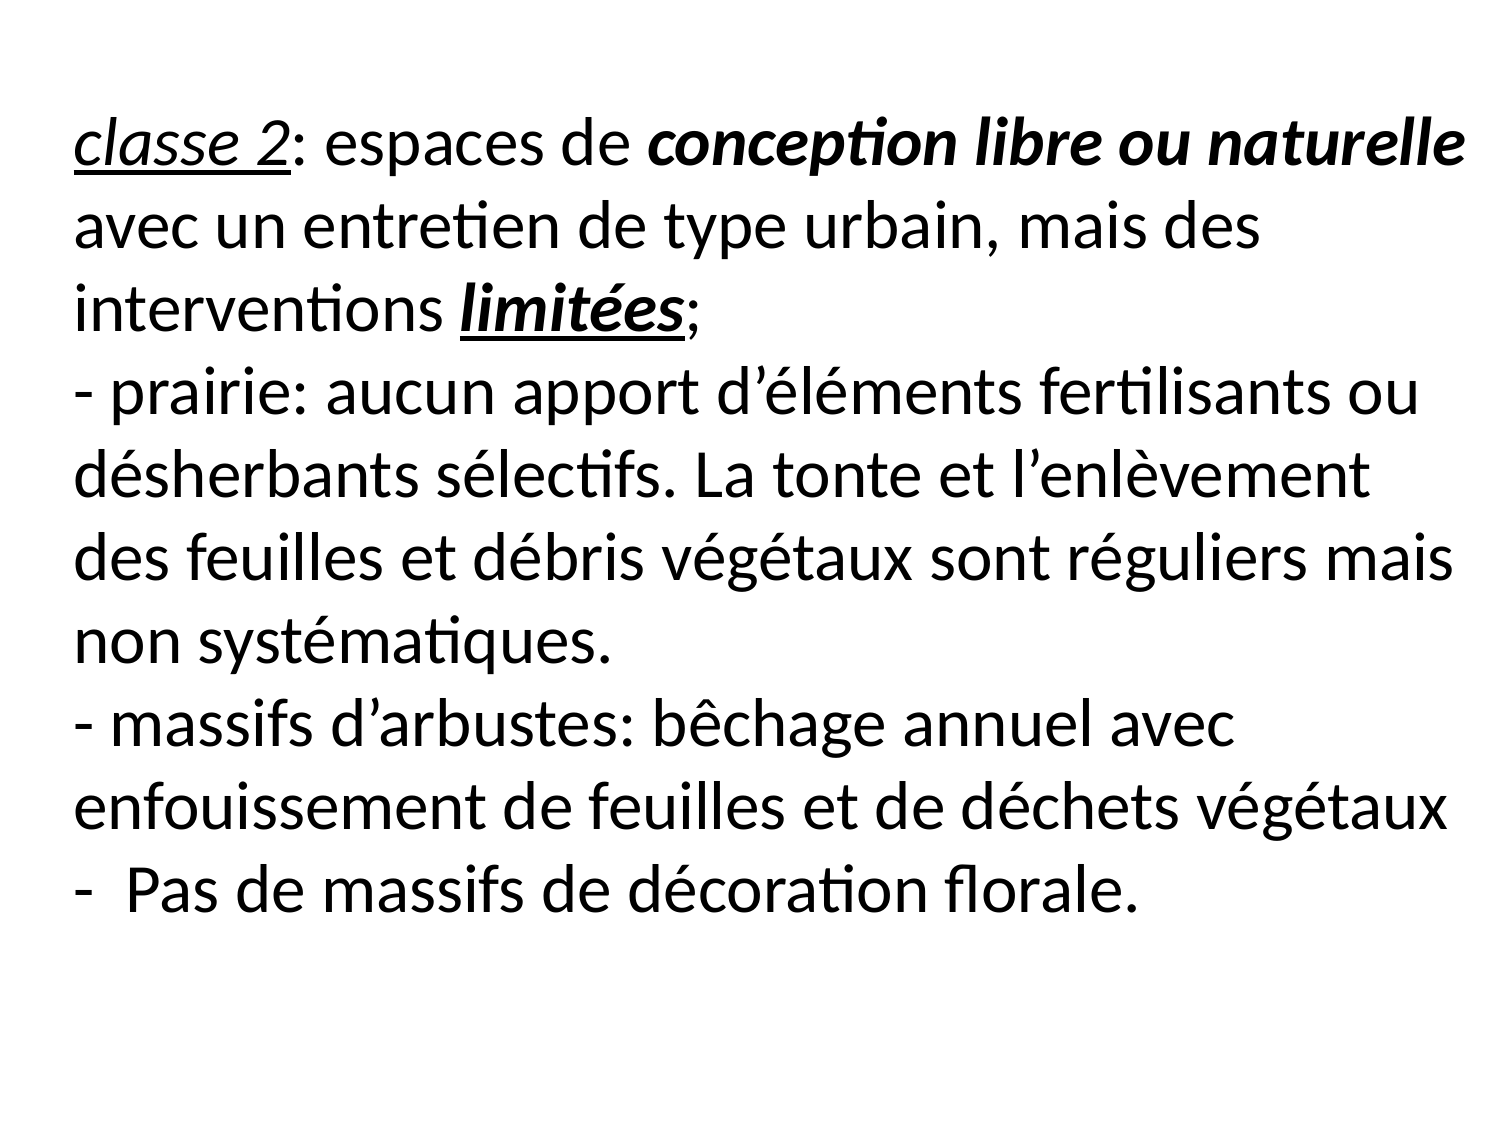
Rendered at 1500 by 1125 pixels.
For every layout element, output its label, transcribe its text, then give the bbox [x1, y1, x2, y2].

title classe 2: espaces de conception libre ou naturelle avec un entretien de type urbain, mais des interventions limitées; - prairie: aucun apport d’éléments fertilisants ou désherbants sélectifs. La tonte et l’enlèvement des feuilles et débris végétaux sont réguliers mais non systématiques. - massifs d’arbustes: bêchage annuel avec enfouissement de feuilles et de déchets végétaux - Pas de massifs de décoration florale. [58, 80, 1500, 1125]
